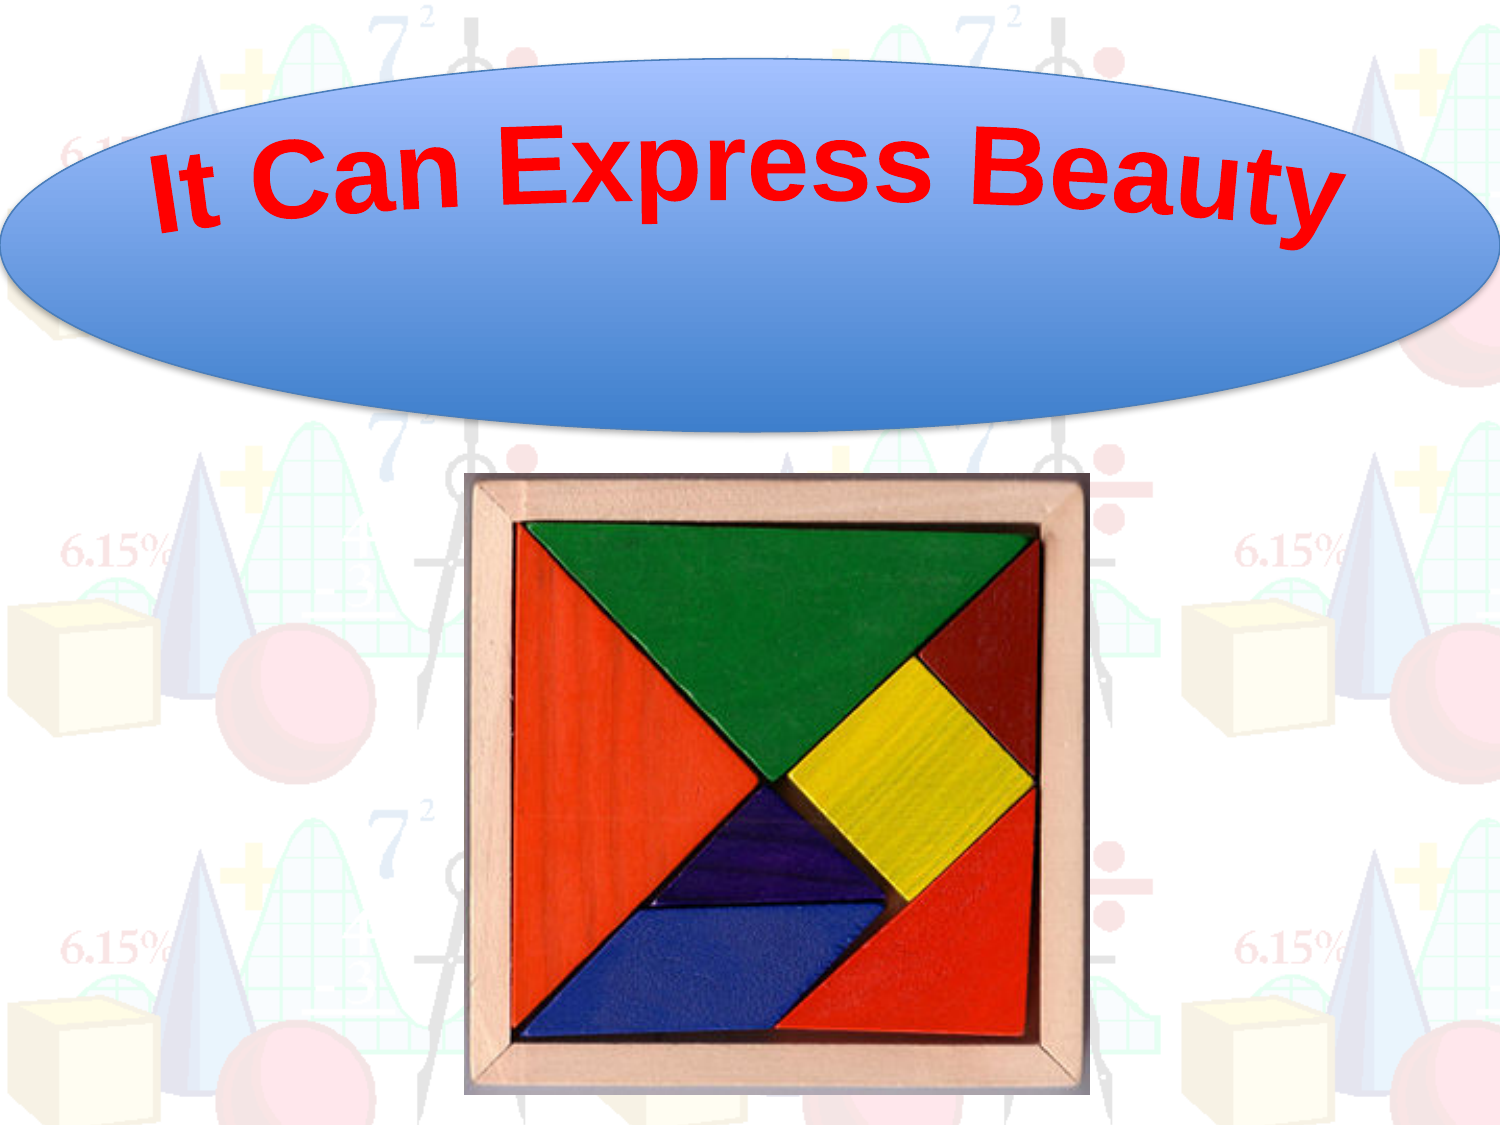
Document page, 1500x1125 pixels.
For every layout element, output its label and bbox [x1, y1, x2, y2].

text_box [0, 58, 1500, 432]
picture [464, 473, 1091, 1095]
